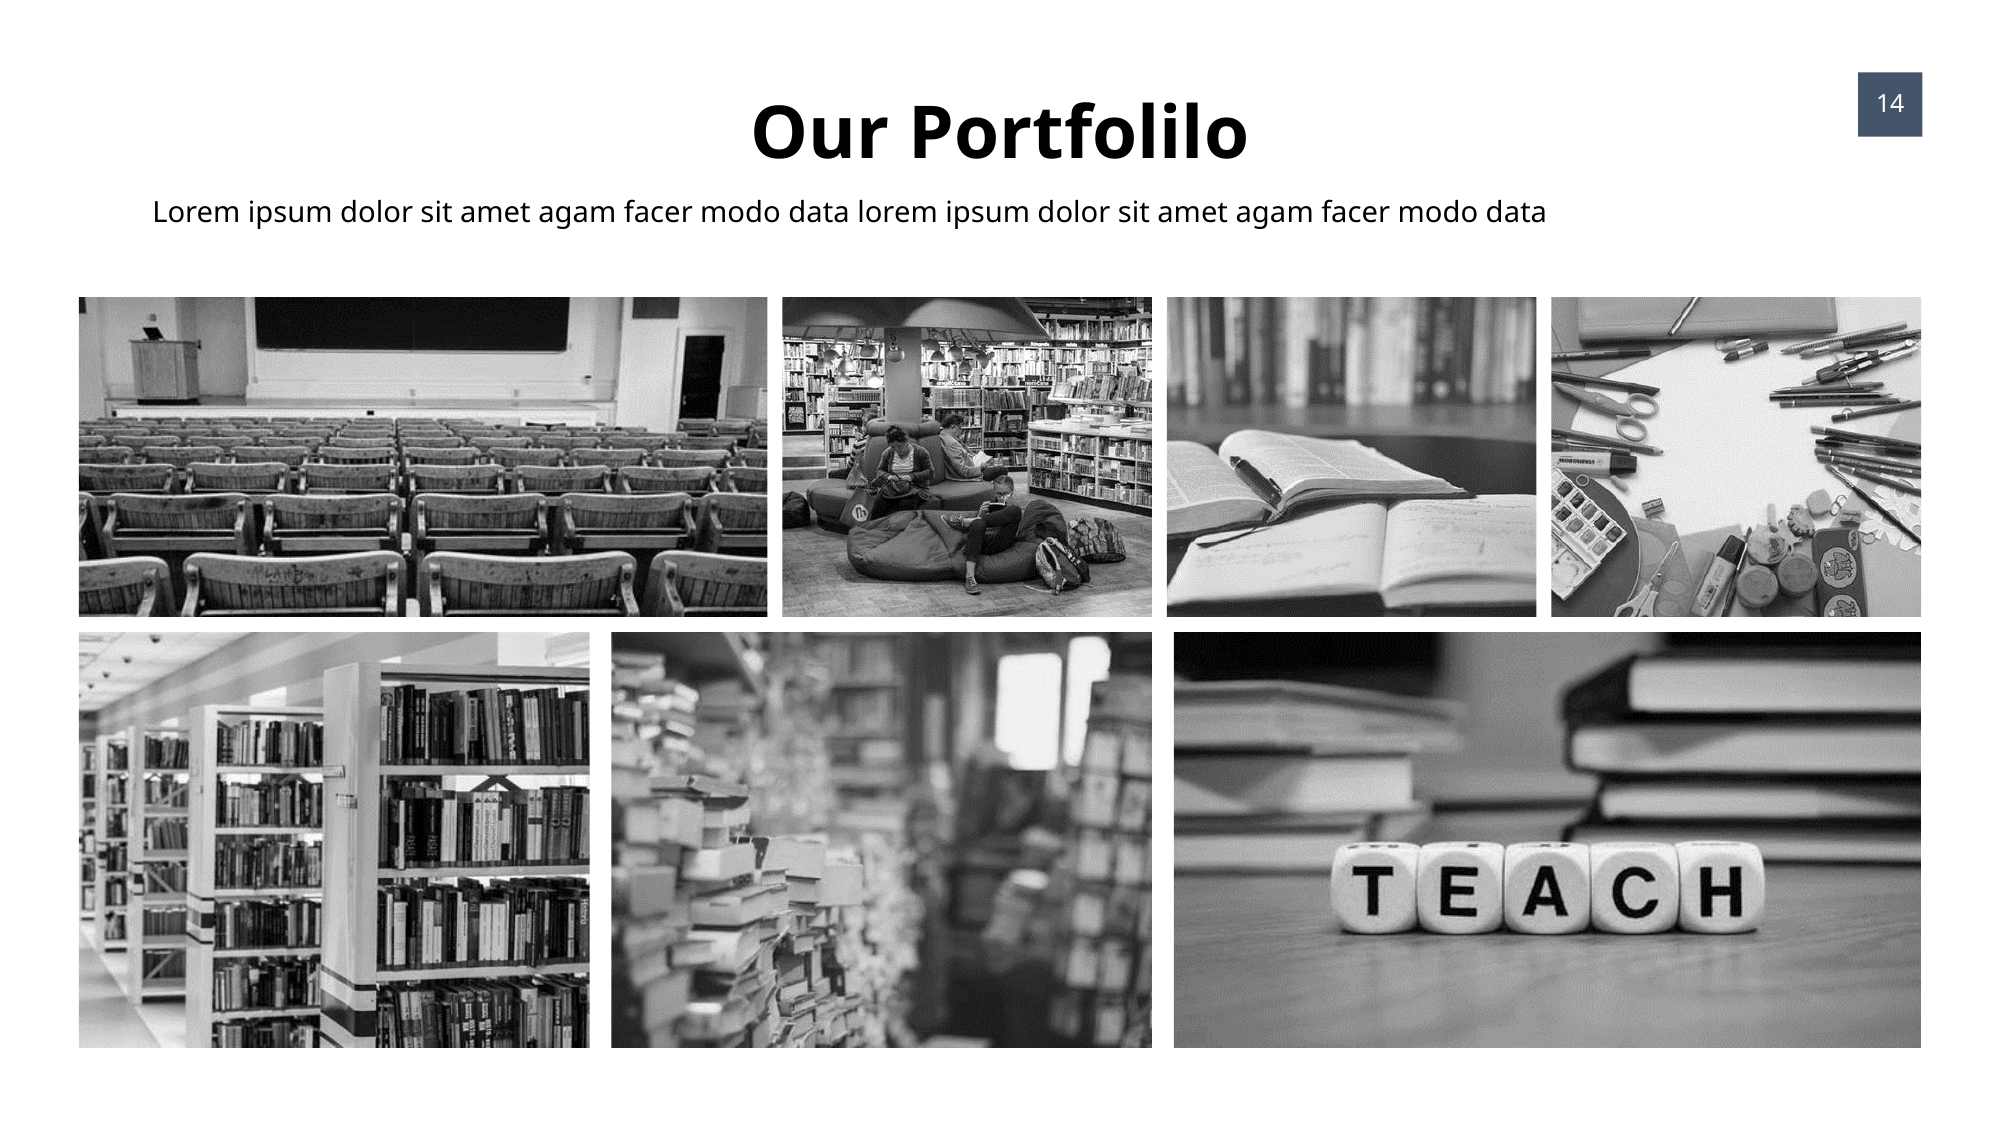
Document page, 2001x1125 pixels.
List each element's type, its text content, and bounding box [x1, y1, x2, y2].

picture [78, 632, 590, 1048]
picture [1166, 297, 1537, 617]
picture [611, 632, 1152, 1048]
picture [78, 297, 768, 617]
picture [782, 297, 1152, 617]
slide_number 14 [1863, 78, 1927, 130]
picture [1551, 297, 1922, 617]
subtitle Lorem ipsum dolor sit amet agam facer modo data lorem ipsum dolor sit amet agam facer modo data [137, 191, 1863, 227]
picture [1173, 632, 1921, 1048]
title Our Portfolilo [137, 78, 1863, 191]
